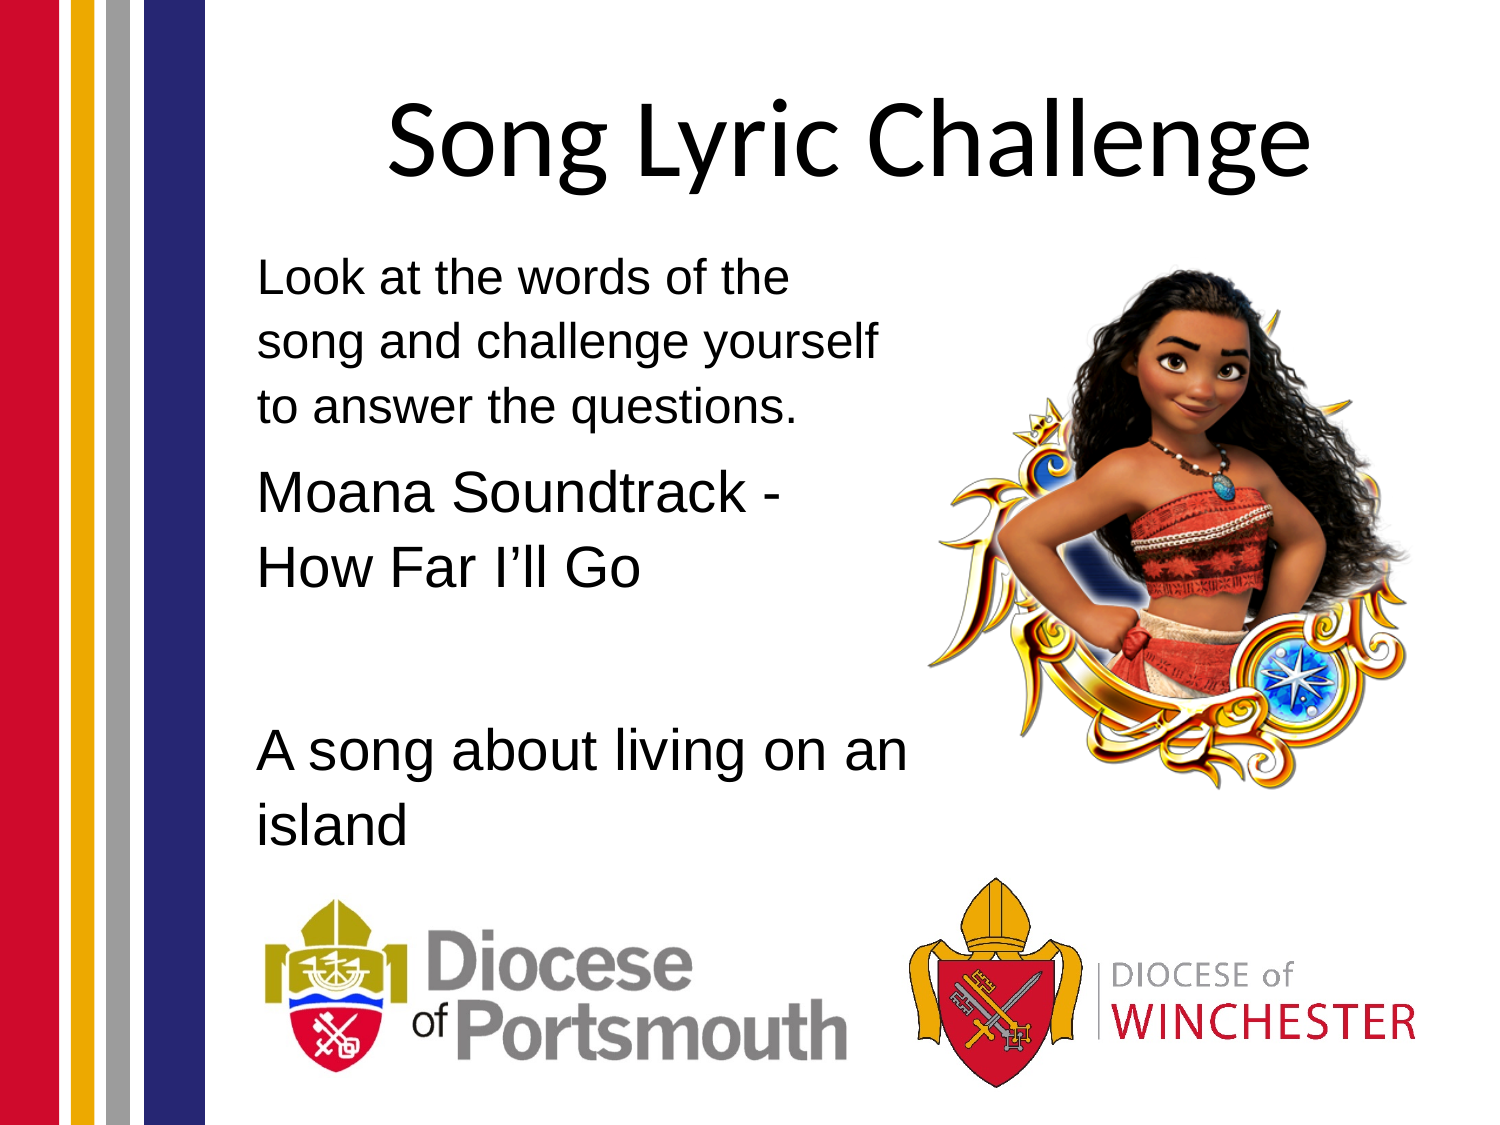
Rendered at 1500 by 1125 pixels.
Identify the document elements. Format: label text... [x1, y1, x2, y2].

text_box Look at the words of the song and challenge yourself to answer the questions. Moana Soundtrack - How Far I’ll Go A song about living on an island [242, 156, 928, 1125]
picture [928, 867, 1436, 1098]
title Song Lyric Challenge [201, 5, 1500, 207]
picture [927, 255, 1422, 791]
